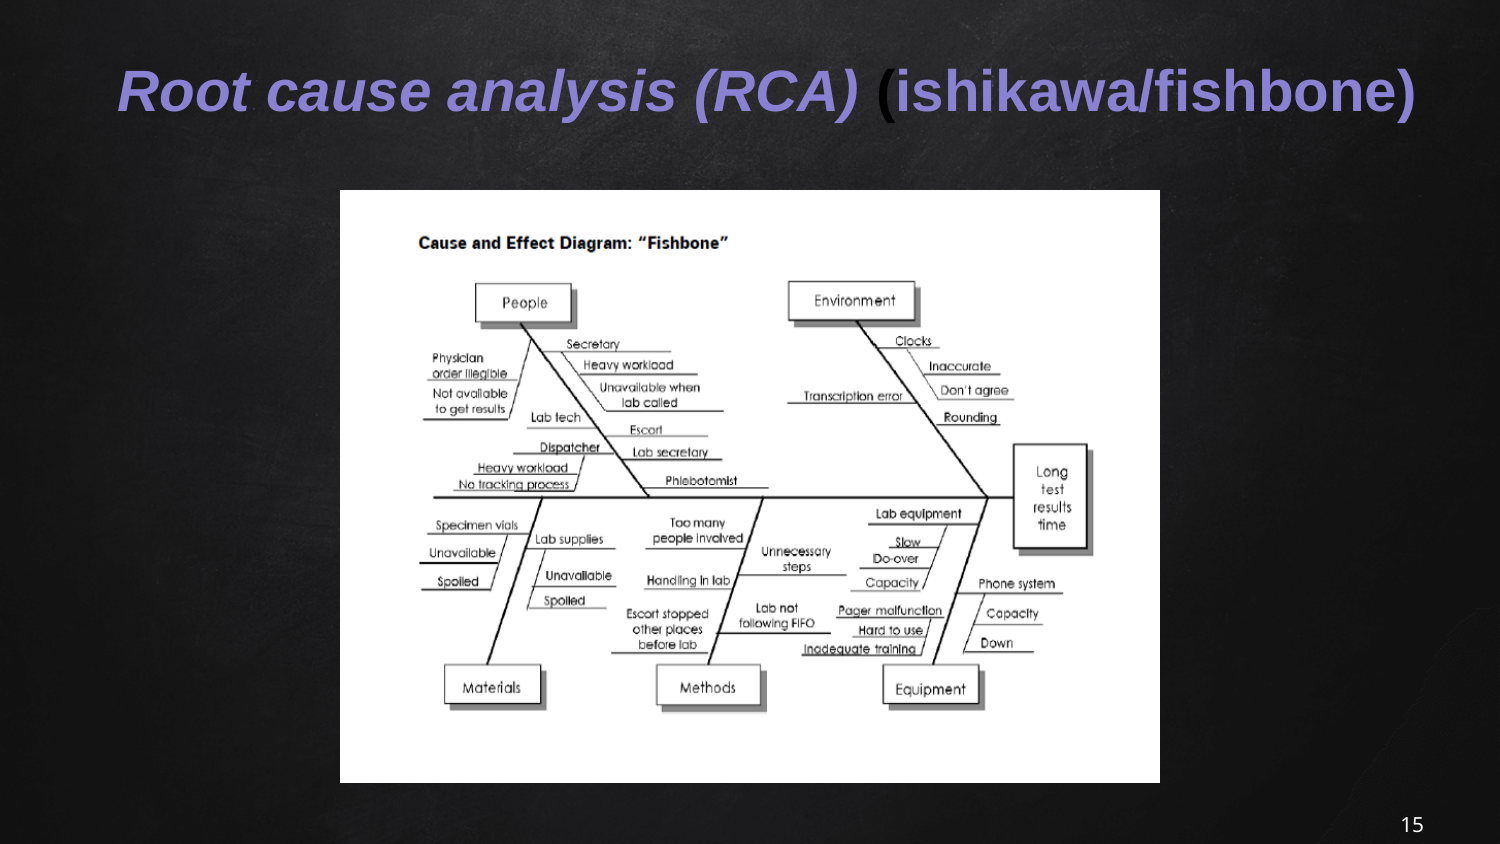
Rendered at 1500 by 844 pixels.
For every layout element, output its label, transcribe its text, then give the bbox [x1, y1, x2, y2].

text_box Root cause analysis (RCA) (ishikawa/fishbone) [102, 45, 1433, 131]
slide_number 15 [1350, 796, 1475, 827]
picture [0, 0, 1500, 844]
